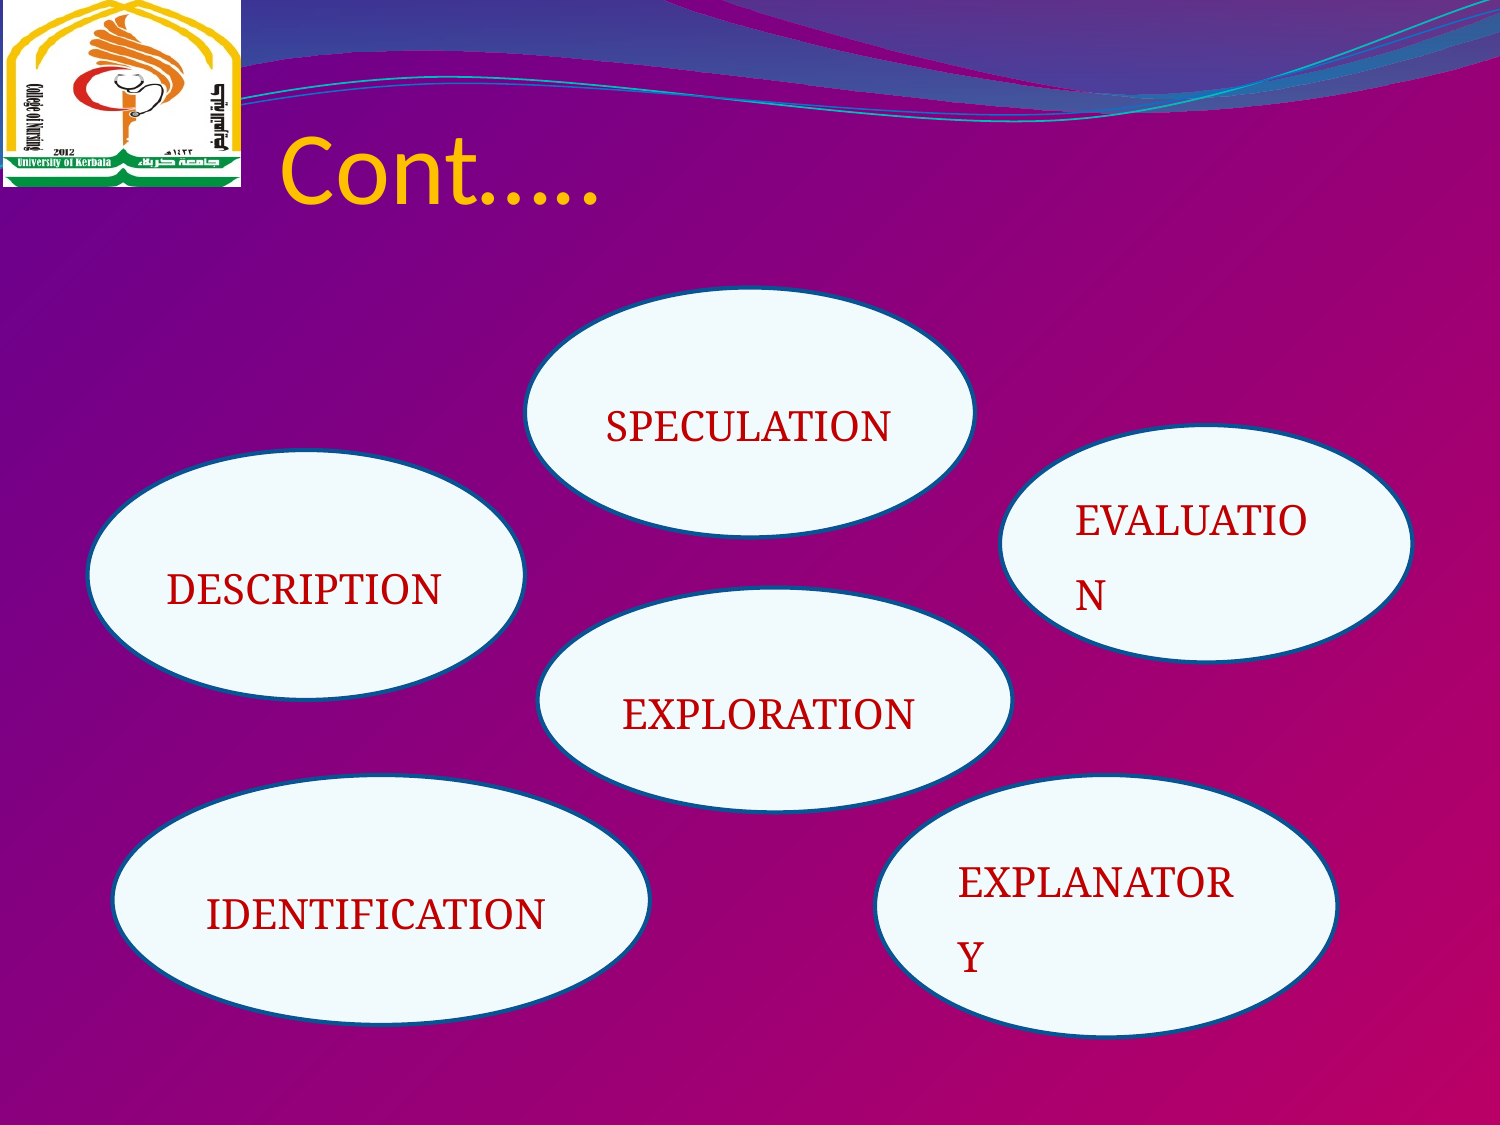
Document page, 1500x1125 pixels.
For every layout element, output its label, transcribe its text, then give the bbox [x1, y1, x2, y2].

title Cont….. [162, 50, 1425, 225]
text_box EXPLANATORY [872, 772, 1340, 1040]
text_box IDENTIFICATION [110, 772, 653, 1028]
text_box DESCRIPTION [85, 447, 528, 703]
text_box EVALUATION [997, 422, 1415, 665]
picture [3, 0, 241, 187]
text_box EXPLORATION [535, 585, 1015, 815]
text_box SPECULATION [522, 285, 978, 540]
